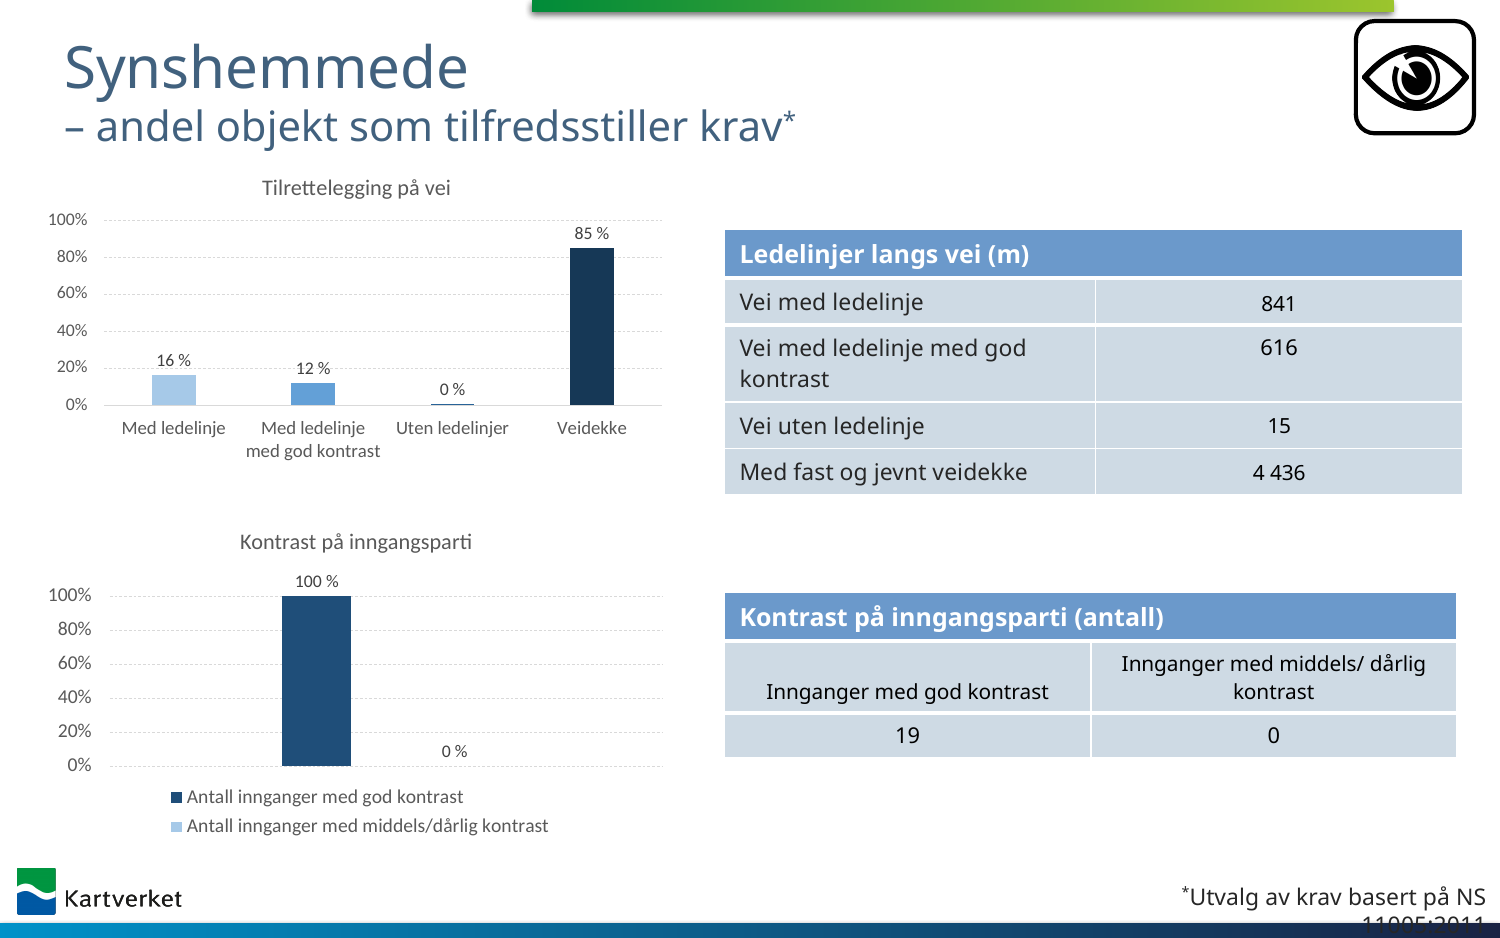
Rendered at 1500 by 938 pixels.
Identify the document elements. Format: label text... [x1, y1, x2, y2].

table_cell Med fast og jevnt veidekke [725, 449, 1095, 494]
table_cell Vei uten ledelinje [725, 403, 1095, 448]
table_cell 19 [725, 715, 1090, 757]
table_cell 0 [1092, 715, 1456, 757]
table_cell 4 436 [1096, 449, 1462, 494]
picture [41, 166, 673, 492]
text_box *Utvalg av krav basert på NS 11005:2011 [1068, 873, 1500, 938]
text_box Synshemmede – andel objekt som tilfredsstiller krav* [49, 24, 1431, 158]
table_cell Innganger med middels/ dårlig kontrast [1092, 643, 1456, 711]
table_header Ledelinjer langs vei (m) [725, 230, 1462, 276]
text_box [1355, 20, 1475, 134]
table_cell 841 [1096, 280, 1462, 323]
table_cell 616 [1096, 327, 1462, 401]
table_header Kontrast på inngangsparti (antall) [725, 593, 1456, 639]
table_cell Vei med ledelinje med god kontrast [725, 327, 1095, 401]
table_cell Innganger med god kontrast [725, 643, 1090, 711]
table_cell Vei med ledelinje [725, 280, 1095, 323]
picture [41, 520, 673, 846]
table_cell 15 [1096, 403, 1462, 448]
